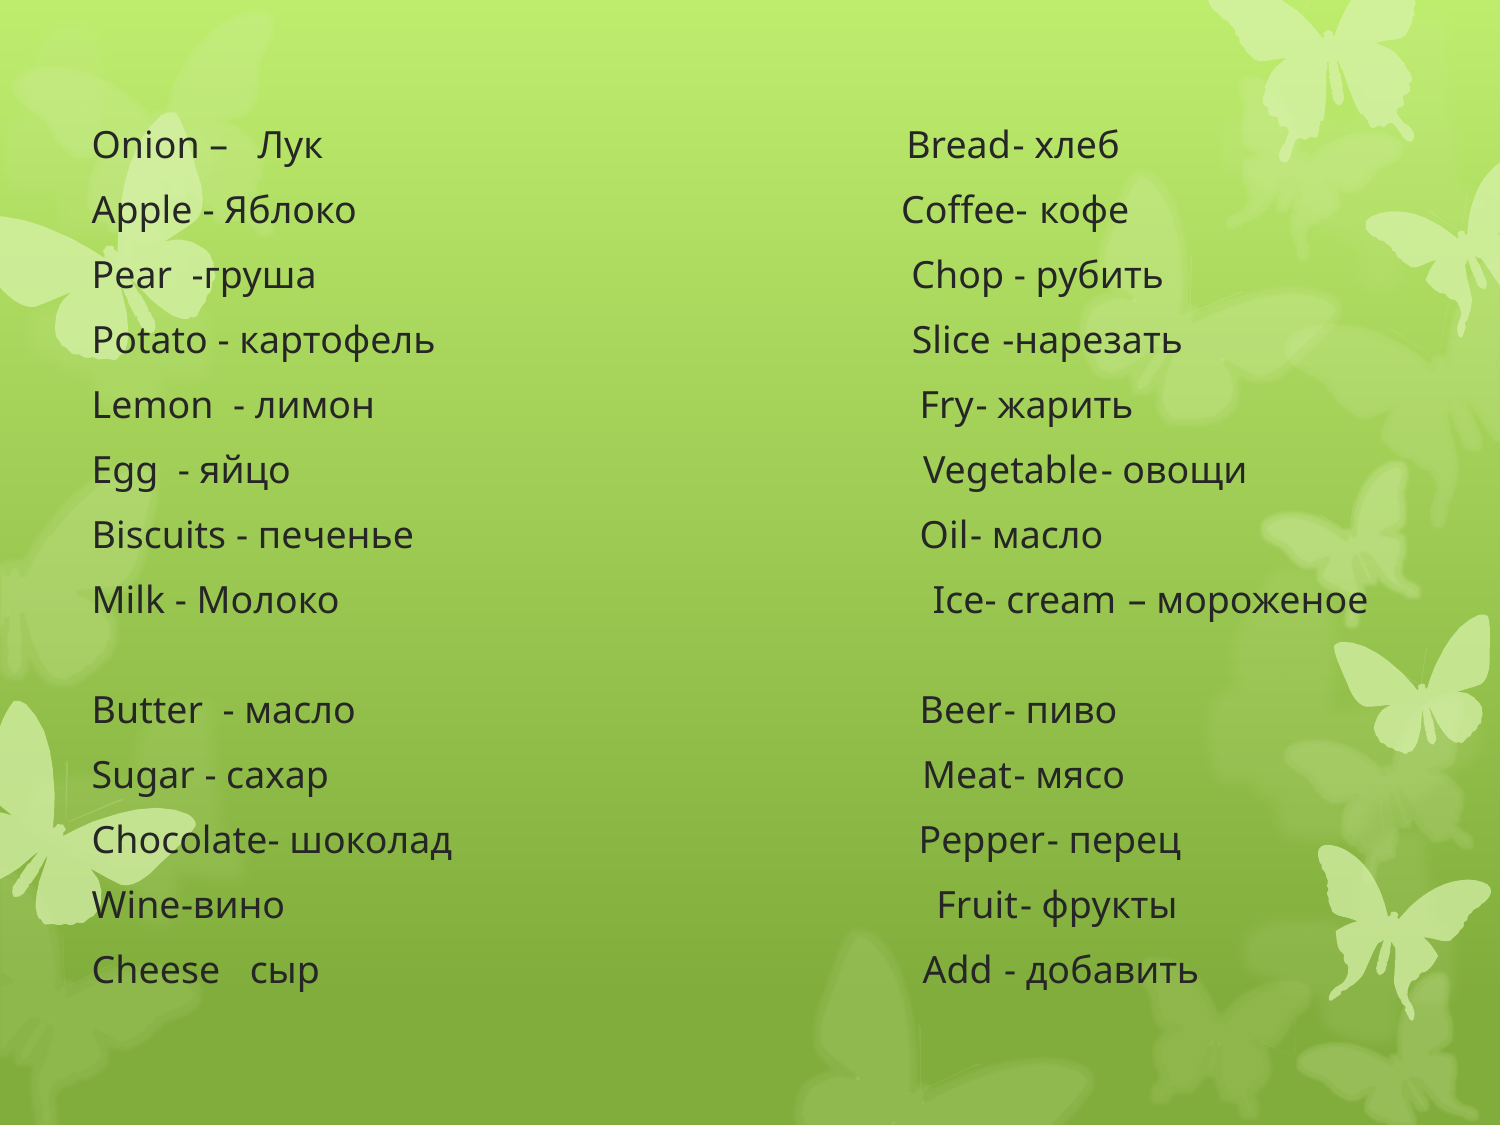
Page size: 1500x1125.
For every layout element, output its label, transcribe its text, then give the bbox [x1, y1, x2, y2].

list Onion – Лук Bread- хлеб Apple - Яблоко Coffee- кофе Pear -груша Chop - рубить Potato - картофель Slice -нарезать Lemon - лимон Fry- жарить Egg - яйцо Vegetable- овощи Biscuits - печенье Oil- масло Milk - Молоко Ice- cream – мороженое Butter - масло Beer- пиво Sugar - сахар Meat- мясо Chocolate- шоколад Pepper- перец Wine-вино Fruit- фрукты Cheese сыр Add - добавить [76, 113, 1427, 1005]
